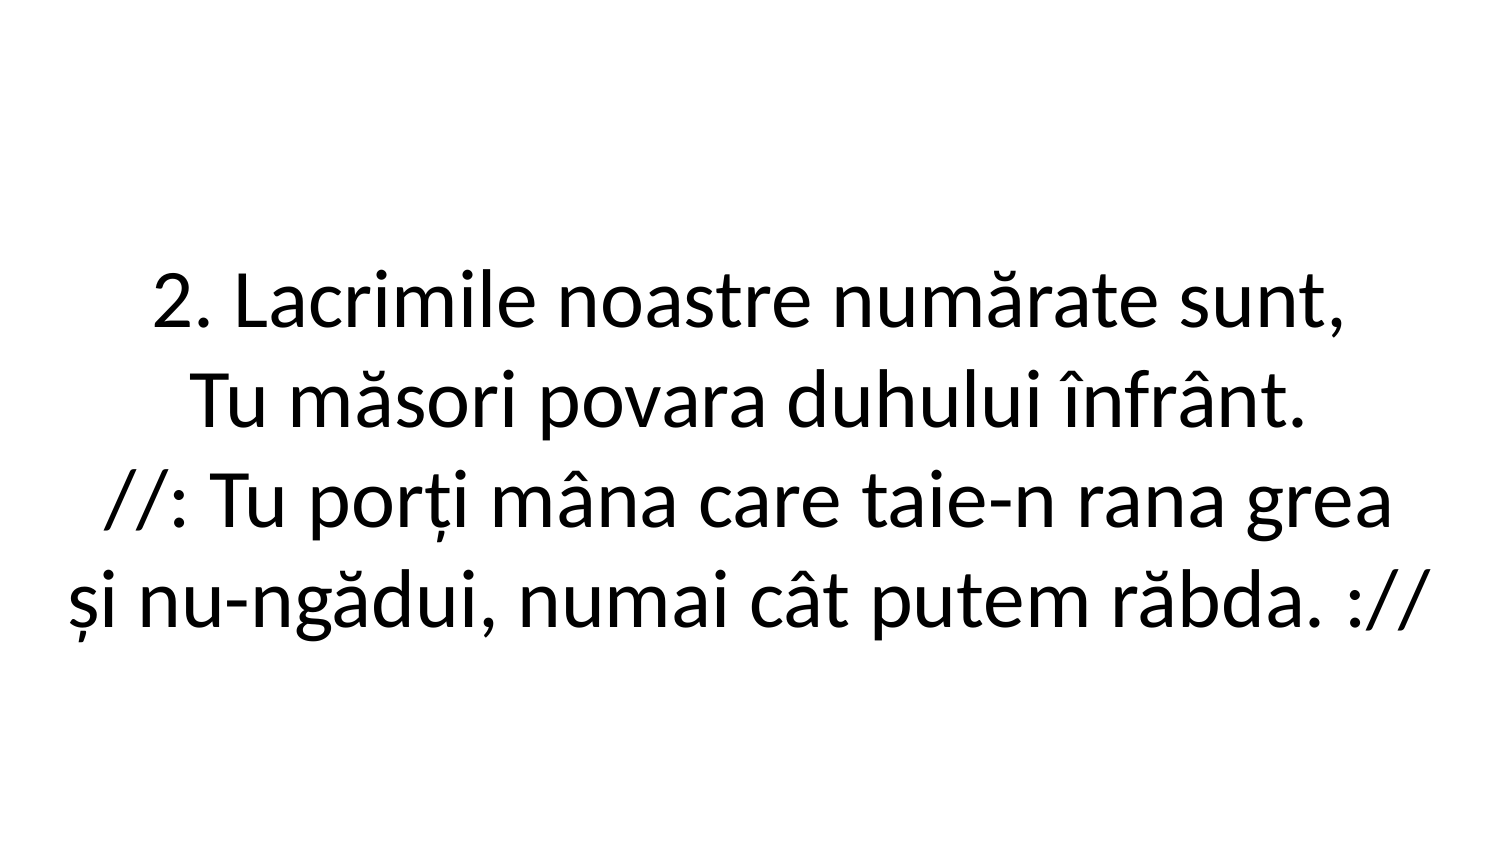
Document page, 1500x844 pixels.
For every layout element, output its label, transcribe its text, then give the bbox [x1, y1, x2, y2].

text_box 2. Lacrimile noastre numărate sunt, Tu măsori povara duhului înfrânt. //: Tu porți mâna care taie-n rana grea și nu-ngădui, numai cât putem răbda. :// [52, 192, 1448, 652]
